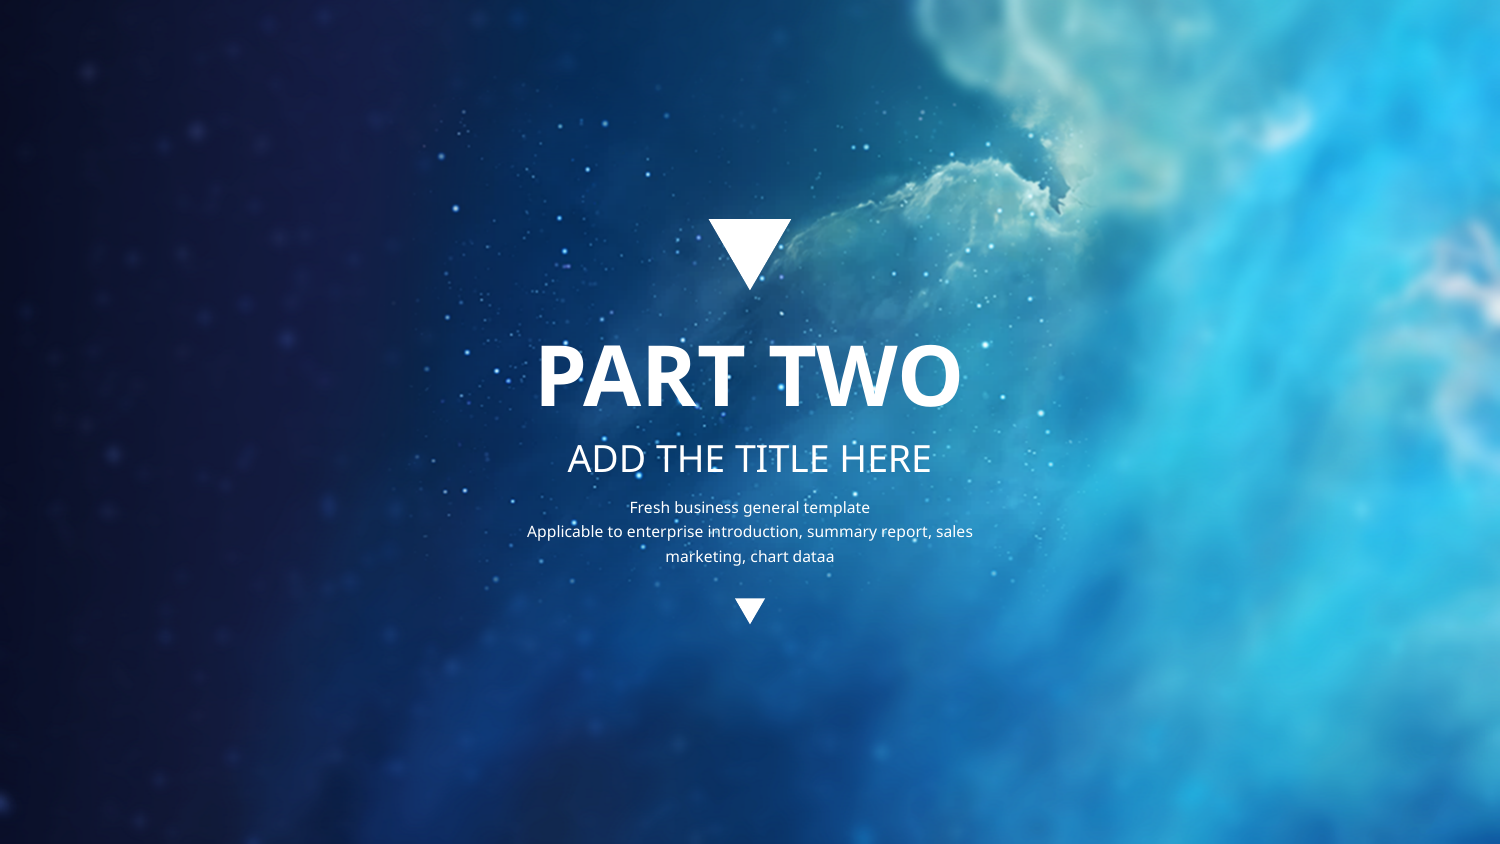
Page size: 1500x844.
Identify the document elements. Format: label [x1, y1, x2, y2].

text_box [500, 219, 999, 625]
picture [0, 0, 1500, 844]
